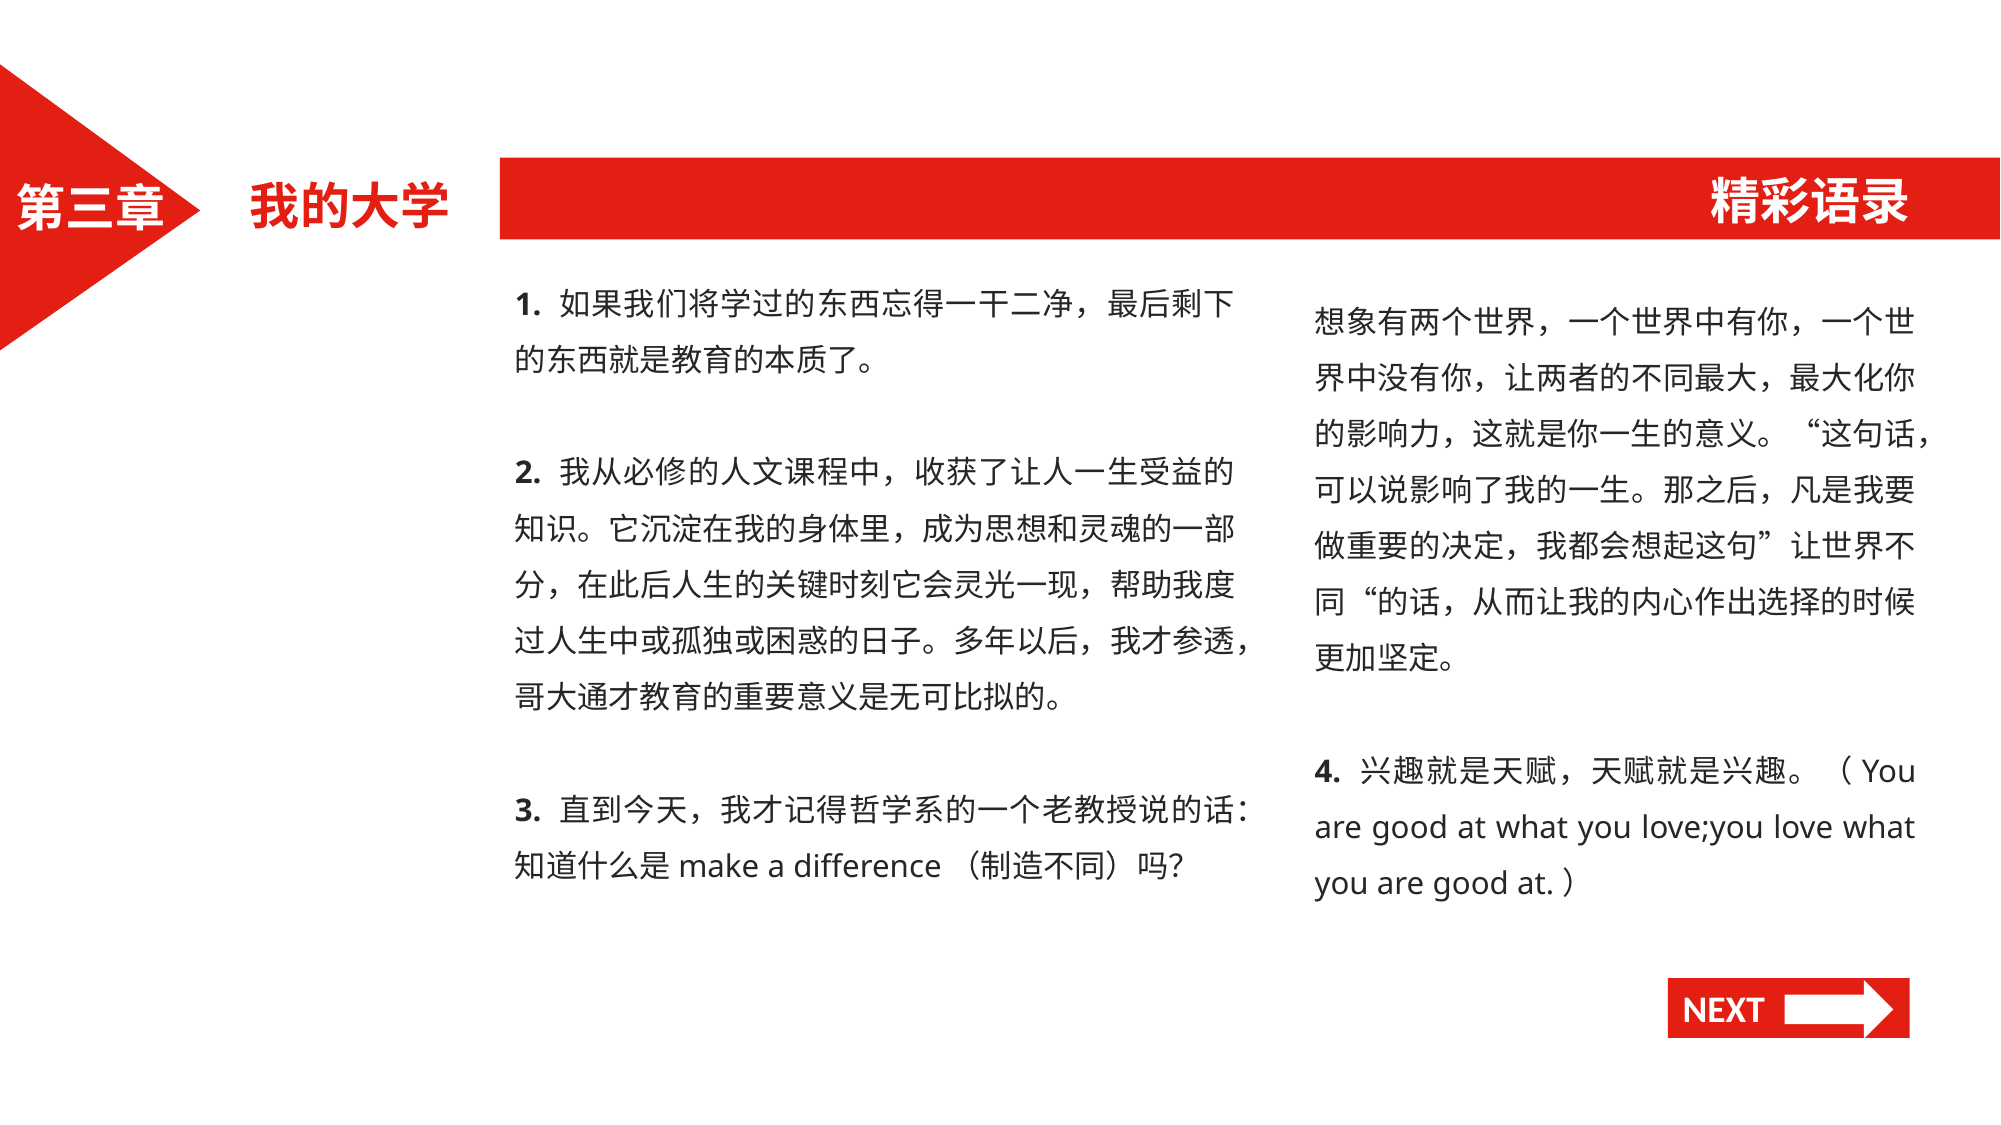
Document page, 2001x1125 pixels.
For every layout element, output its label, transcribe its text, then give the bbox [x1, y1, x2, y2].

text_box 精彩语录 [1695, 162, 1926, 237]
text_box 第三章 [0, 169, 181, 245]
text_box 我的大学 [235, 167, 465, 242]
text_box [1667, 978, 1910, 1039]
text_box [499, 157, 2000, 240]
text_box [0, 63, 146, 169]
text_box 1. 如果我们将学过的东西忘得一干二净，最后剩下的东西就是教育的本质了。 2. 我从必修的人文课程中，收获了让人一生受益的知识。它沉淀在我的身体里，成为思想和灵魂的一部分，在此后人生的关键时刻它会灵光一现，帮助我度过人生中或孤独或困惑的日子。多年以后，我才参透，哥大通才教育的重要意义是无可比拟的。 3. 直到今天，我才记得哲学系的一个老教授说的话：知道什么是make a difference（制造不同）吗？ [499, 220, 1250, 891]
text_box [0, 245, 153, 352]
text_box 想象有两个世界，一个世界中有你，一个世界中没有你，让两者的不同最大，最大化你的影响力，这就是你一生的意义。“这句话，可以说影响了我的一生。那之后，凡是我要做重要的决定，我都会想起这句”让世界不同“的话，从而让我的内心作出选择的时候更加坚定。 4. 兴趣就是天赋，天赋就是兴趣。（You are good at what you love;you love what you are good at.） [1299, 275, 1932, 965]
text_box [181, 195, 202, 226]
